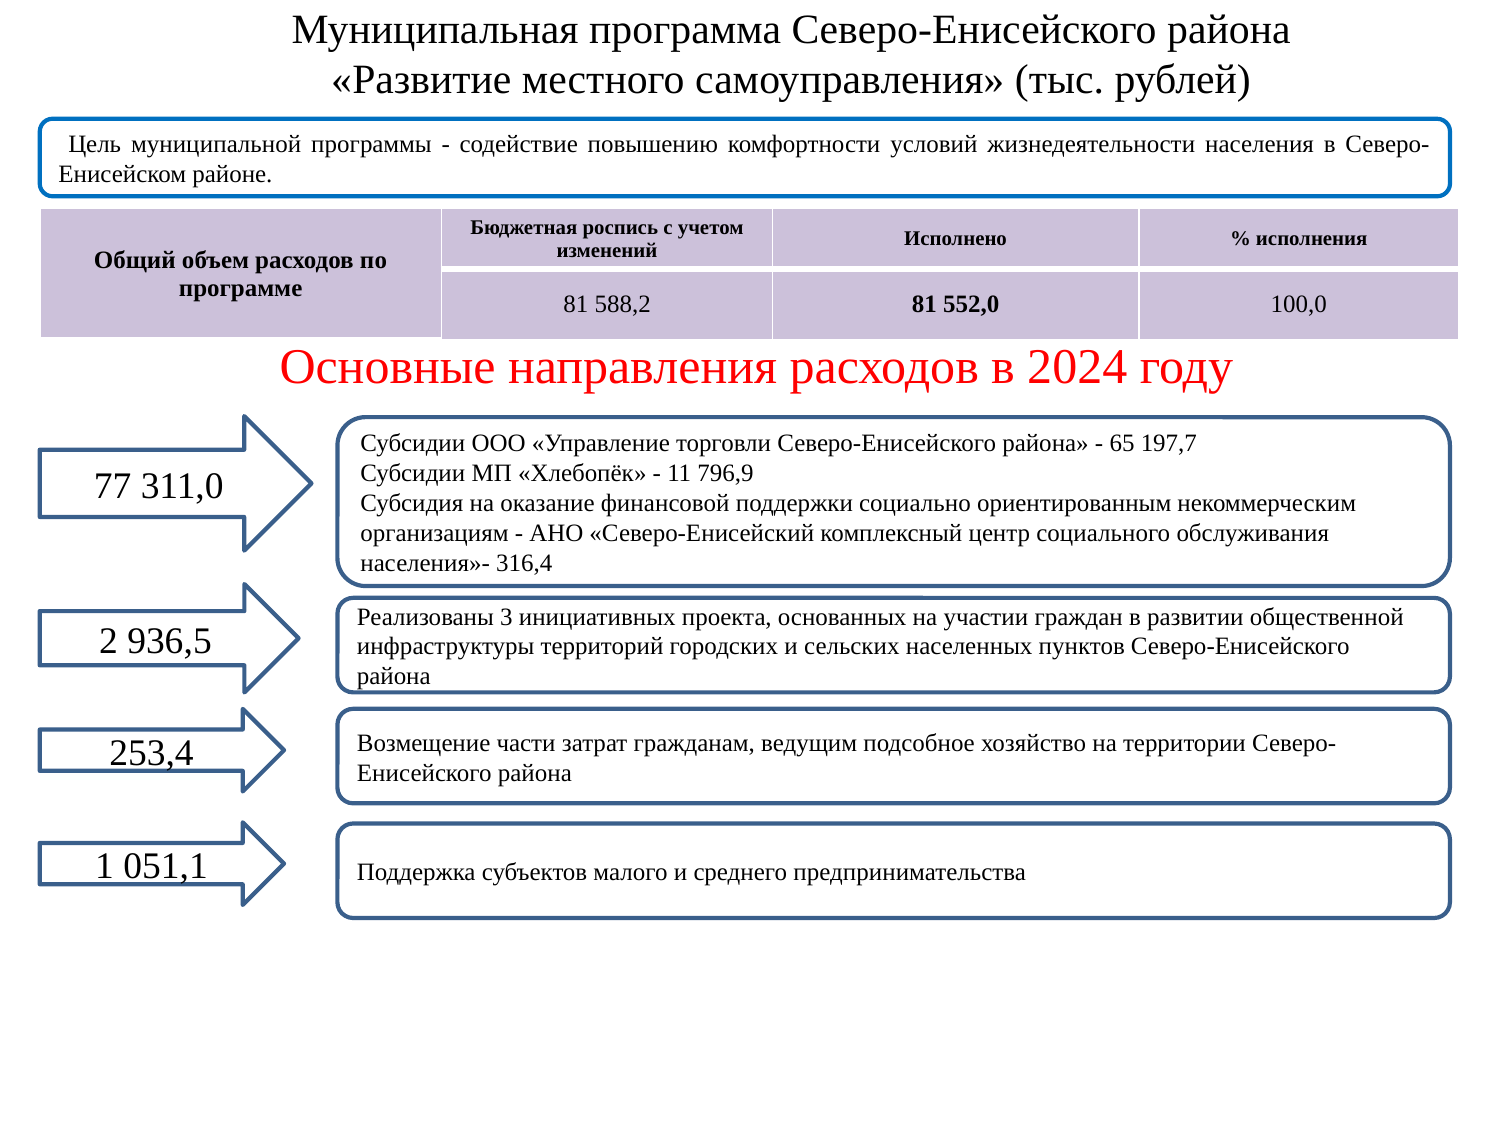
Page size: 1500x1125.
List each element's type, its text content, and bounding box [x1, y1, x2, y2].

table_header Общий объем расходов по программе [41, 209, 441, 337]
text_box Субсидии ООО «Управление торговли Северо-Енисейского района» - 65 197,7 Субсидии МП «Хлебопёк» - 11 796,9 Субсидия на оказание финансовой поддержки социально ориентированным некоммерческим организациям - АНО «Северо-Енисейский комплексный центр социального обслуживания населения»- 316,4 [335, 415, 1453, 589]
table_header % исполнения [1140, 209, 1458, 266]
text_box 1 051,1 [37, 820, 287, 907]
table_header Исполнено [773, 209, 1138, 266]
table_header Бюджетная роспись с учетом изменений [442, 209, 772, 266]
table_cell 81 552,0 [773, 272, 1138, 339]
table_cell 81 588,2 [442, 272, 772, 339]
text_box 77 311,0 [37, 414, 314, 553]
title Муниципальная программа Северо-Енисейского района «Развитие местного самоуправления» (тыс. рублей) [206, 4, 1376, 100]
text_box Возмещение части затрат гражданам, ведущим подсобное хозяйство на территории Северо-Енисейского района [335, 706, 1453, 806]
text_box Поддержка субъектов малого и среднего предпринимательства [335, 821, 1453, 921]
table_cell 100,0 [1140, 272, 1458, 339]
text_box 253,4 [37, 706, 287, 794]
text_box Цель муниципальной программы - содействие повышению комфортности условий жизнедеятельности населения в Северо-Енисейском районе. [37, 116, 1453, 199]
text_box Реализованы 3 инициативных проекта, основанных на участии граждан в развитии общественной инфраструктуры территорий городских и сельских населенных пунктов Северо-Енисейского района [335, 595, 1453, 695]
subtitle Основные направления расходов в 2024 году [50, 326, 1463, 1100]
text_box 2 936,5 [37, 582, 301, 695]
